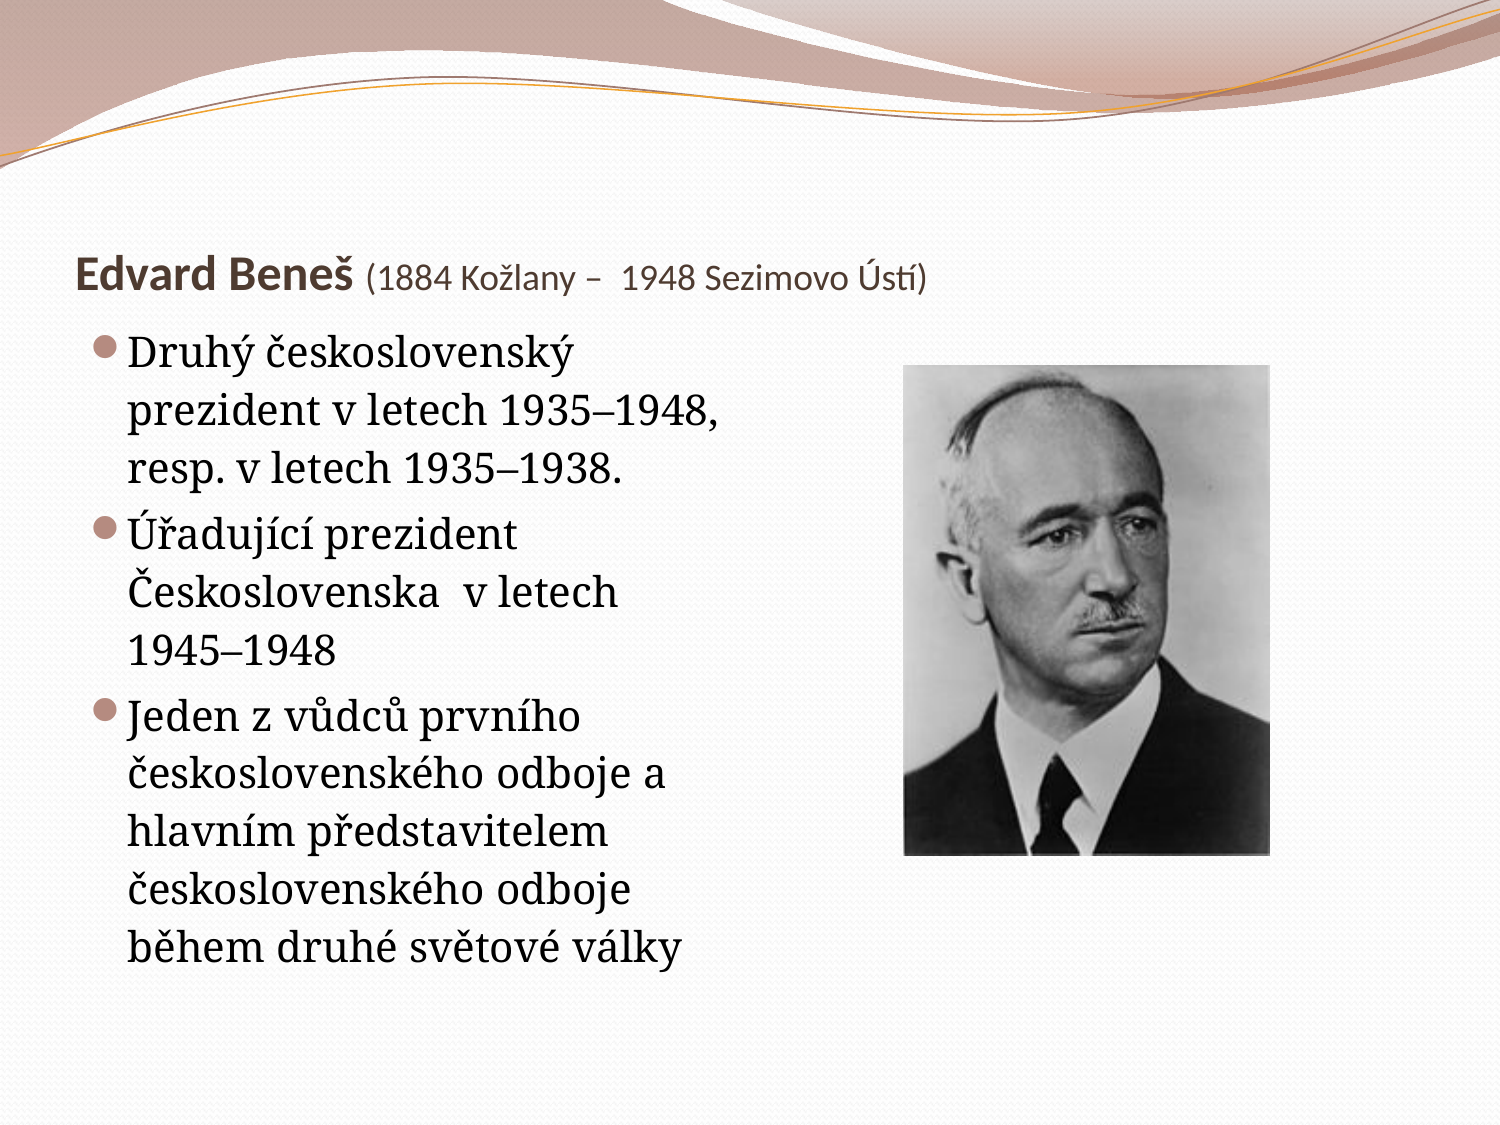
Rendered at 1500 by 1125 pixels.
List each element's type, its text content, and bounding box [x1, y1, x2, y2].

list Druhý československý prezident v letech 1935–1948, resp. v letech 1935–1938. Úřadující prezident Československa v letech 1945–1948 Jeden z vůdců prvního československého odboje a hlavním představitelem československého odboje během druhé světové války [74, 314, 738, 1043]
picture [903, 364, 1270, 856]
title Edvard Beneš (1884 Kožlany – 1948 Sezimovo Ústí) [74, 115, 1426, 304]
